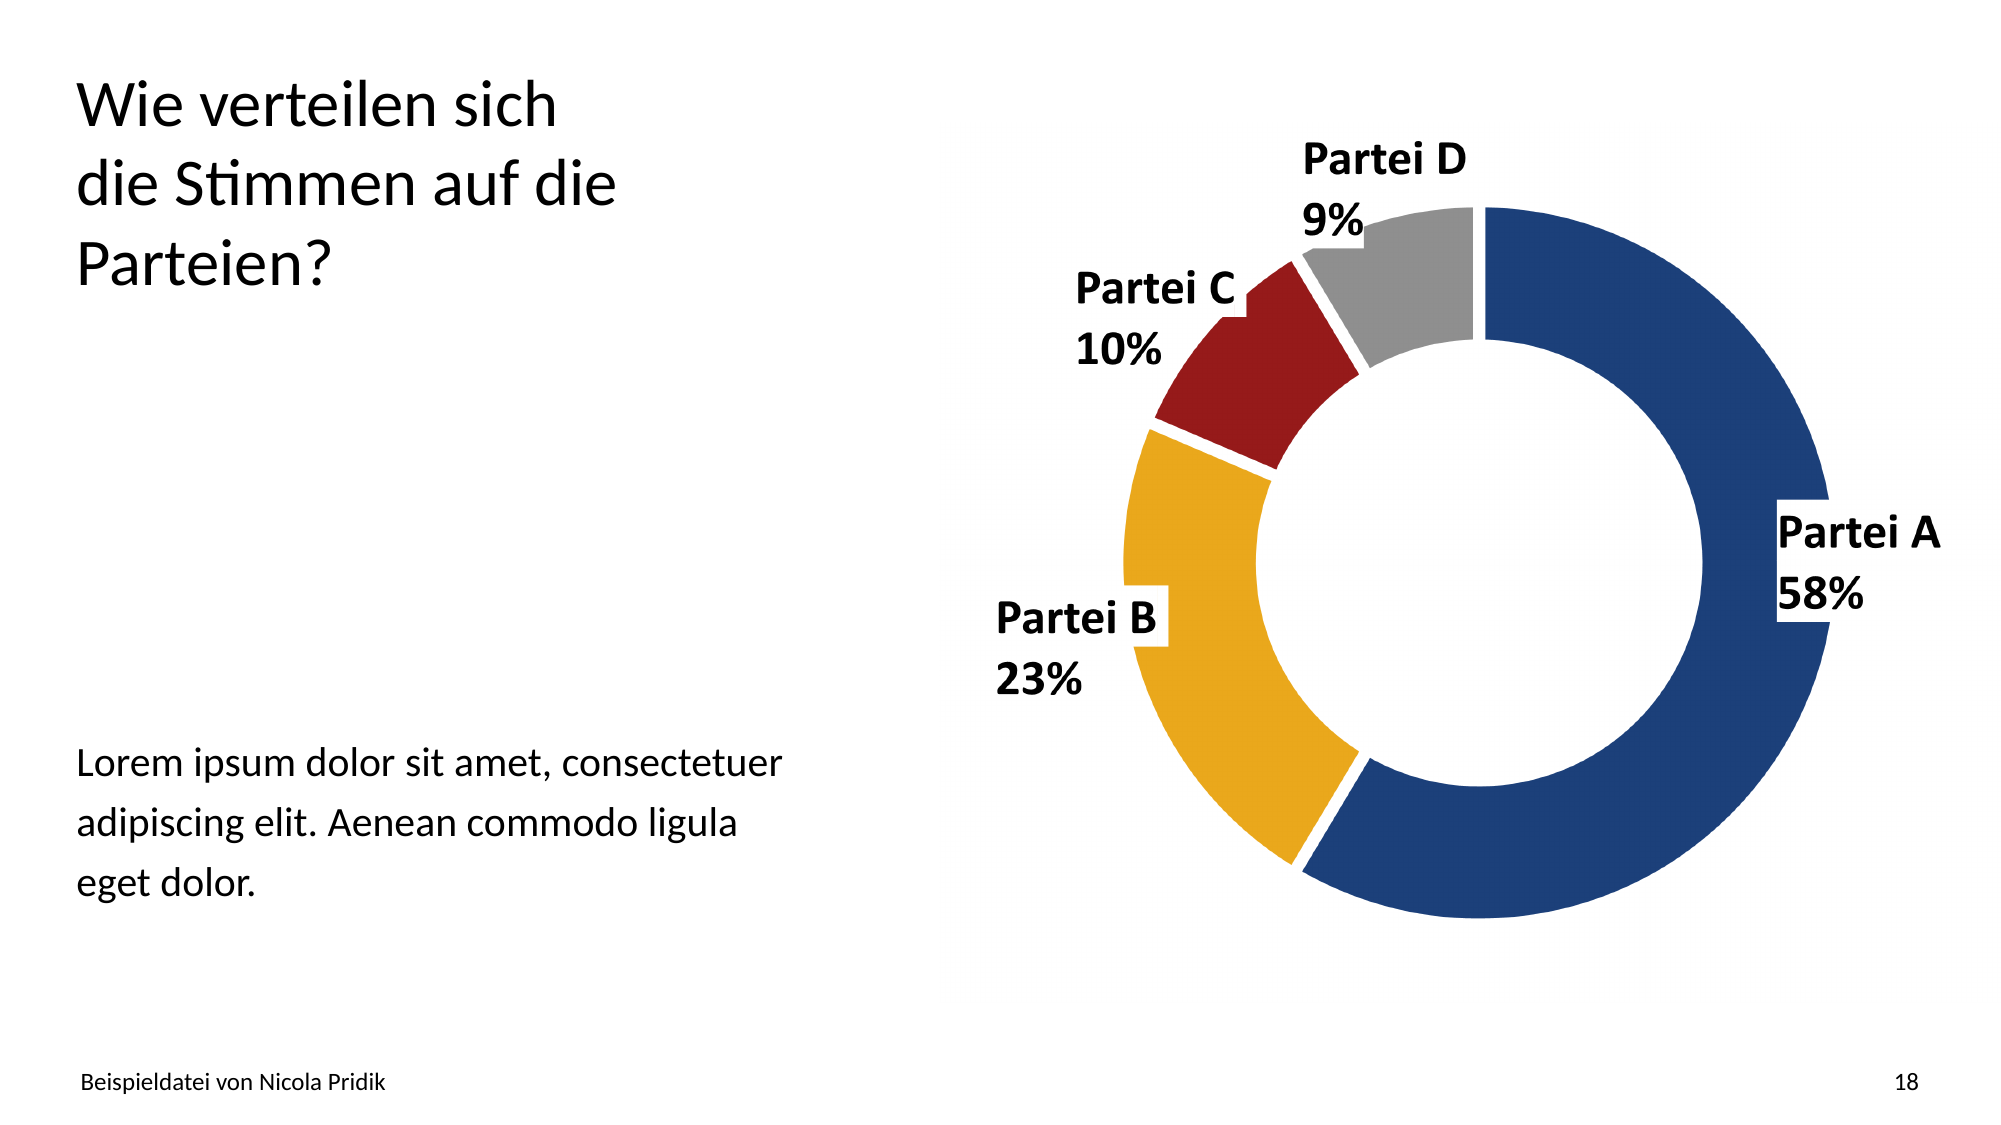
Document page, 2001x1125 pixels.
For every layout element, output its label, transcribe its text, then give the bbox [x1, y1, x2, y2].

footer Beispieldatei von Nicola Pridik [80, 1065, 756, 1096]
slide_number 18 [1482, 1065, 1920, 1096]
picture [939, 122, 2001, 1003]
list Lorem ipsum dolor sit amet, consectetuer adipiscing elit. Aenean commodo ligula eget dolor. [76, 724, 814, 916]
title Wie verteilen sich die Stimmen auf die Parteien? [76, 59, 649, 221]
